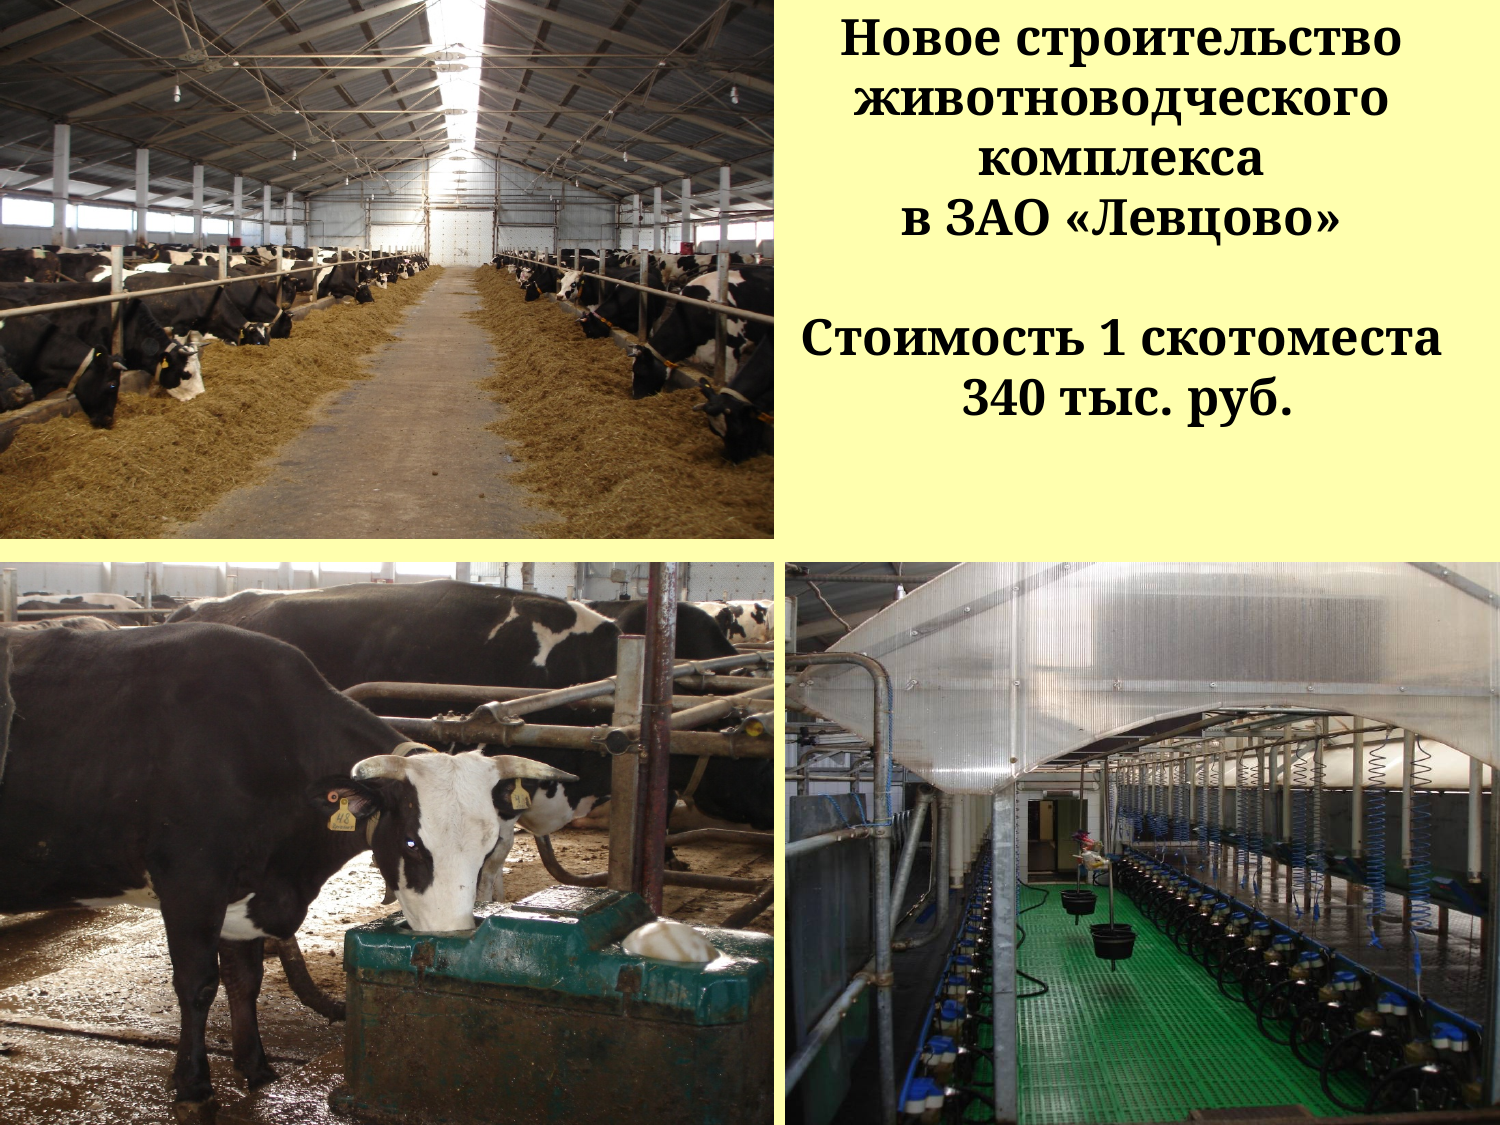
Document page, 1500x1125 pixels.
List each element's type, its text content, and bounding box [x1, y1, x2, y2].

picture [0, 562, 774, 1125]
picture [0, 0, 774, 540]
picture [784, 562, 1500, 1125]
text_box Новое строительство животноводческого комплекса в ЗАО «Левцово» Стоимость 1 скотоместа 340 тыс. руб. [774, 0, 1500, 492]
